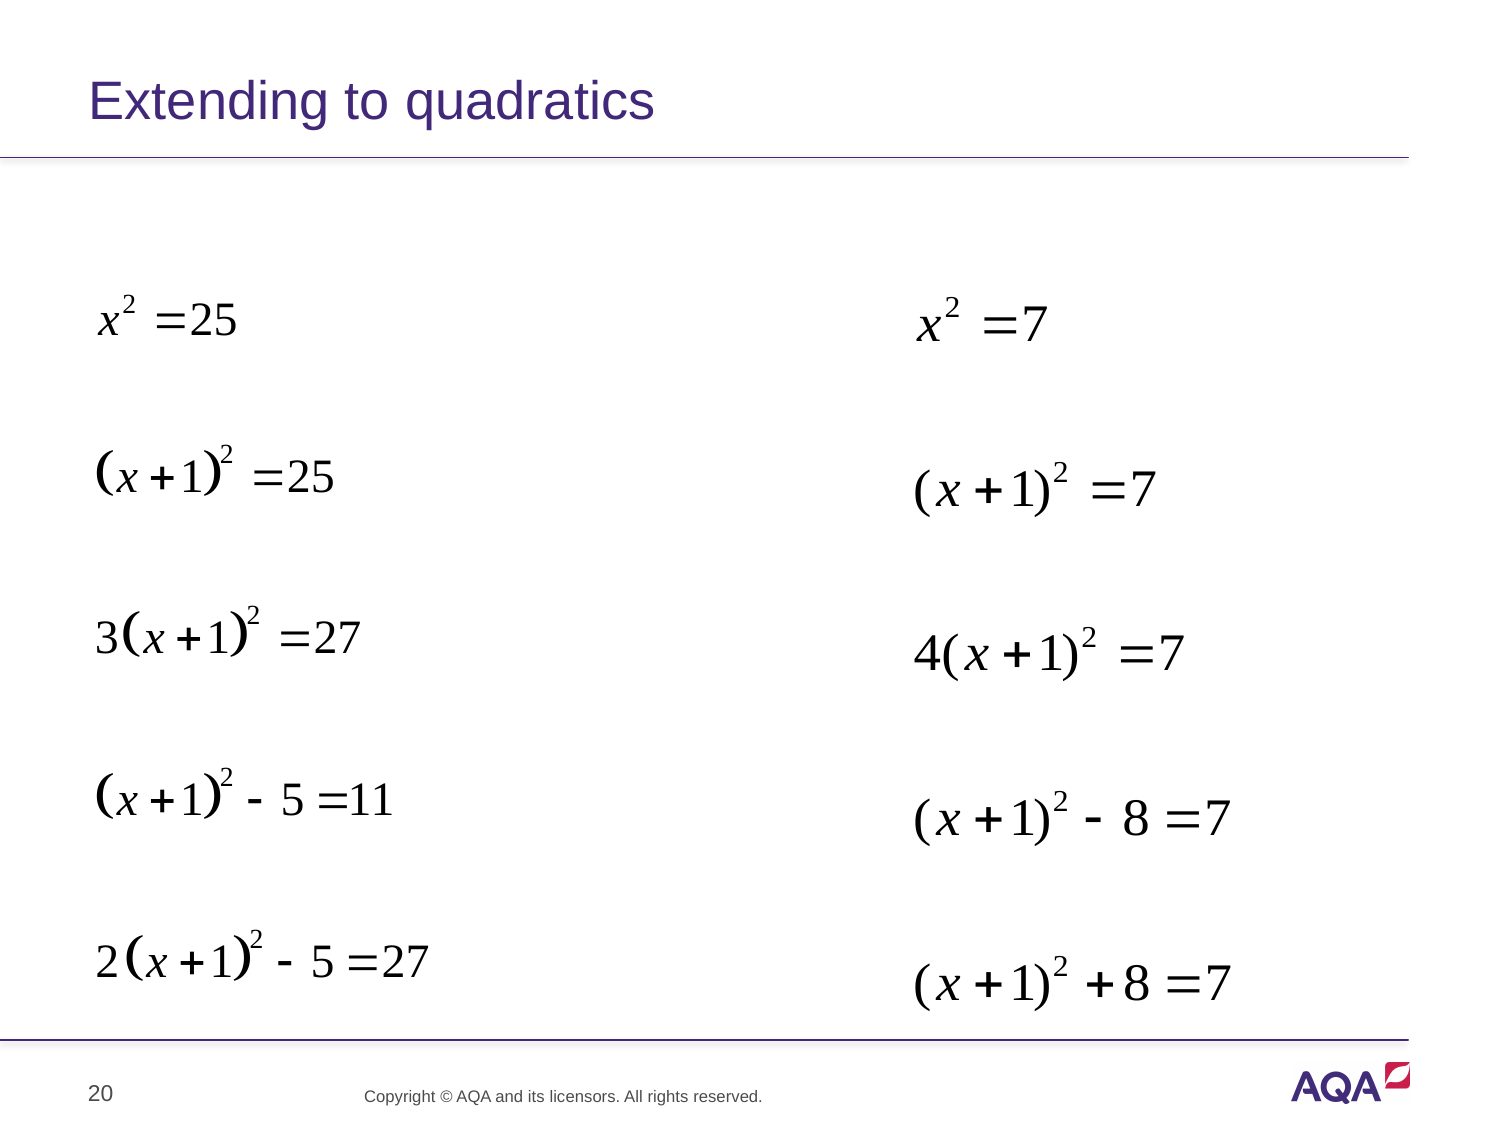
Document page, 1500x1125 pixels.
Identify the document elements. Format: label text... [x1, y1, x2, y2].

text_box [88, 283, 440, 1062]
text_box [905, 283, 1241, 1023]
footer Copyright © AQA and its licensors. All rights reserved. [249, 1084, 764, 1124]
title Extending to quadratics [88, 72, 1409, 144]
slide_number 20 [72, 1062, 188, 1123]
picture [1291, 1062, 1410, 1104]
